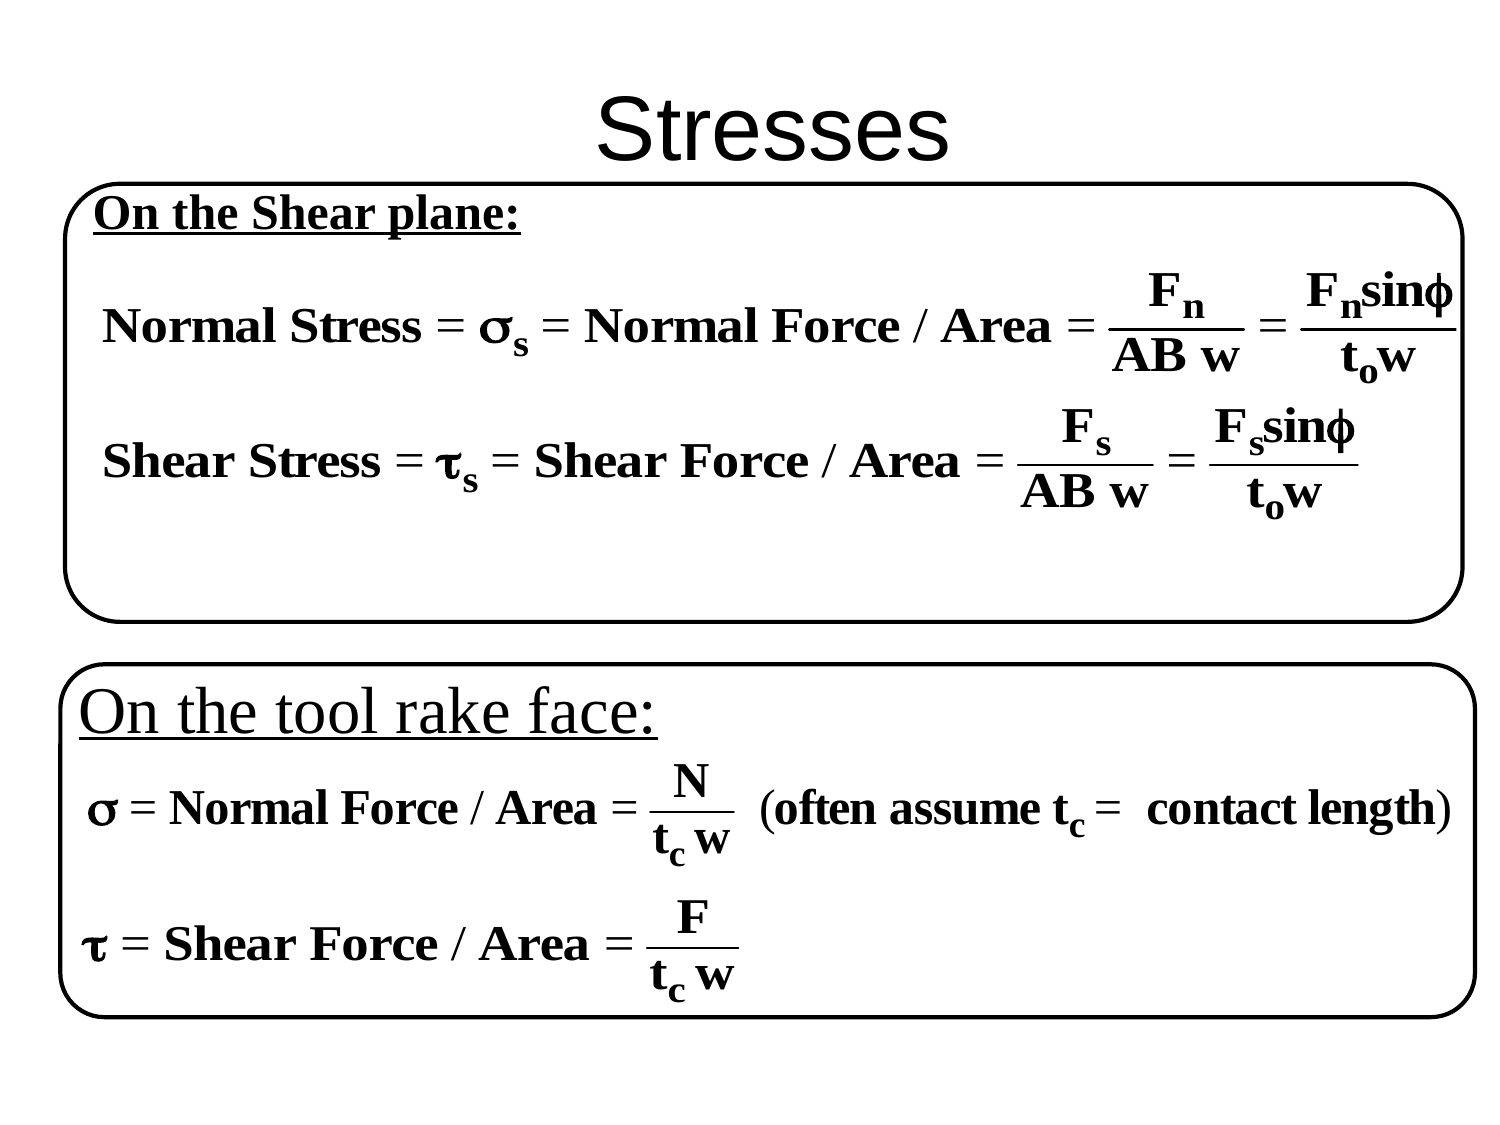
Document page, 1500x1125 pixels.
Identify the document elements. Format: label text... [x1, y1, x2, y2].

text_box On the Shear plane: [82, 181, 1500, 406]
picture [101, 258, 1457, 529]
picture [74, 759, 1451, 875]
text_box On the tool rake face: [68, 662, 1500, 991]
picture [69, 895, 766, 1011]
text_box Stresses [584, 58, 989, 181]
text_box [65, 183, 1463, 622]
text_box [60, 664, 1475, 1018]
